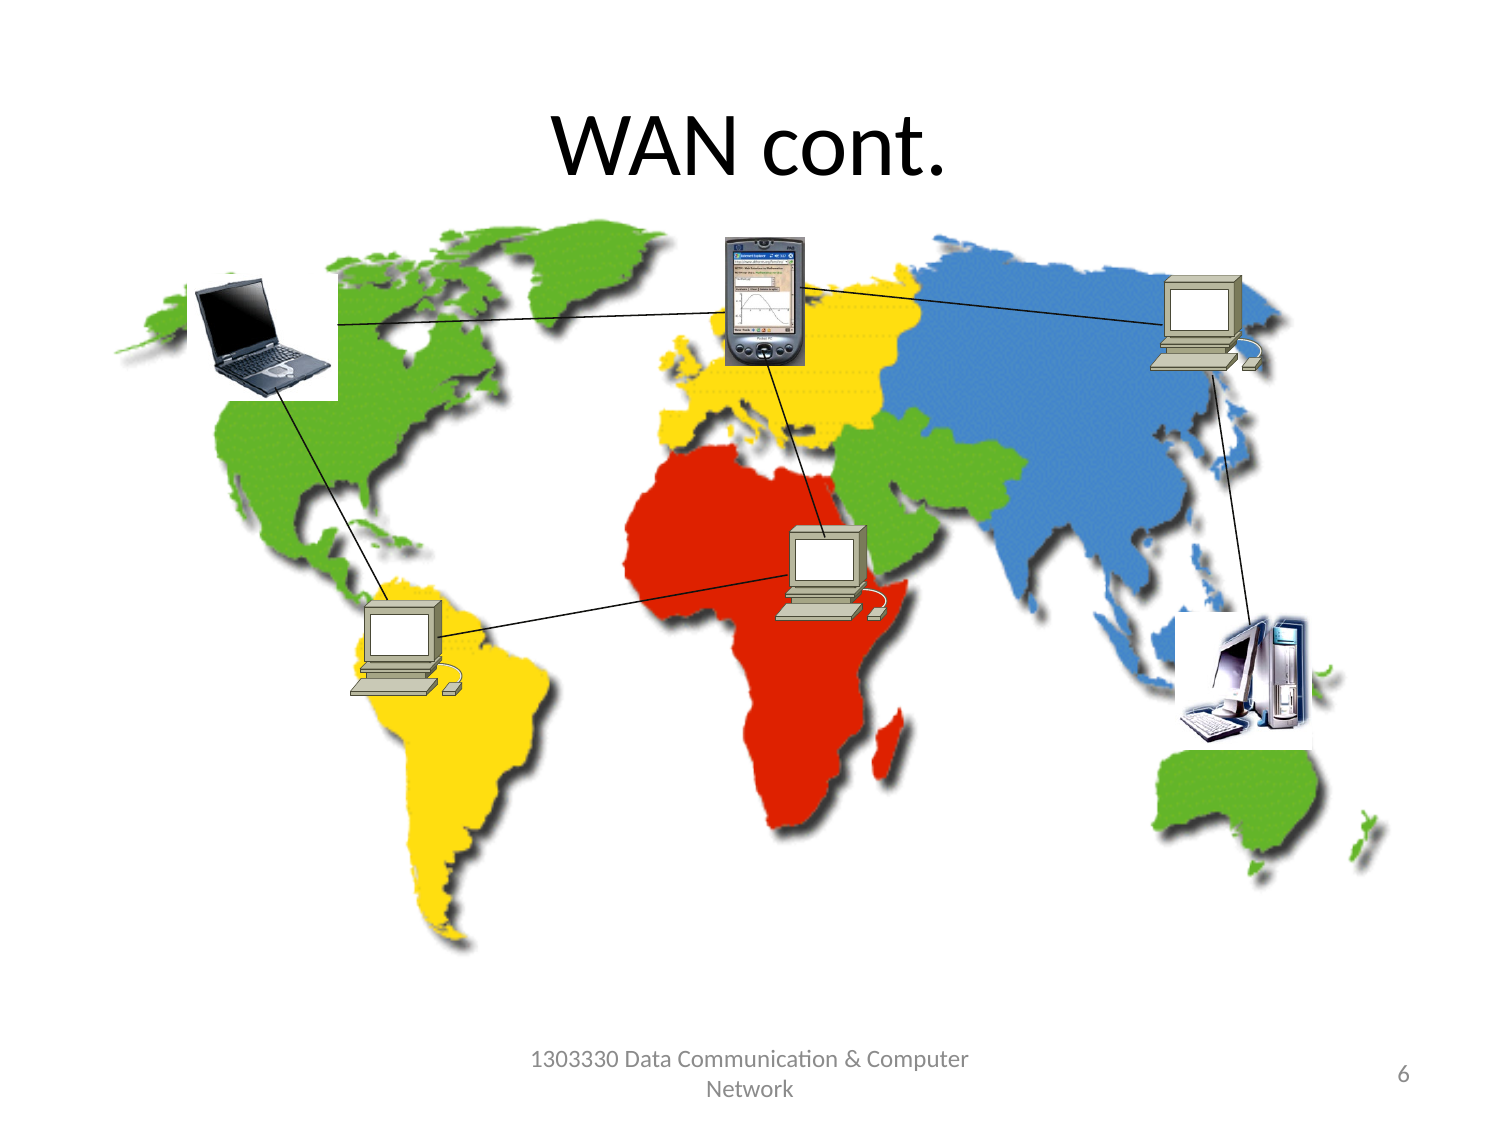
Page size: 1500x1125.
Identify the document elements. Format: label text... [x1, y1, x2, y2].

footer 1303330 Data Communication & Computer Network [512, 1042, 988, 1103]
title WAN cont. [75, 45, 1425, 233]
slide_number 6 [1074, 1042, 1425, 1103]
picture [99, 212, 1398, 976]
